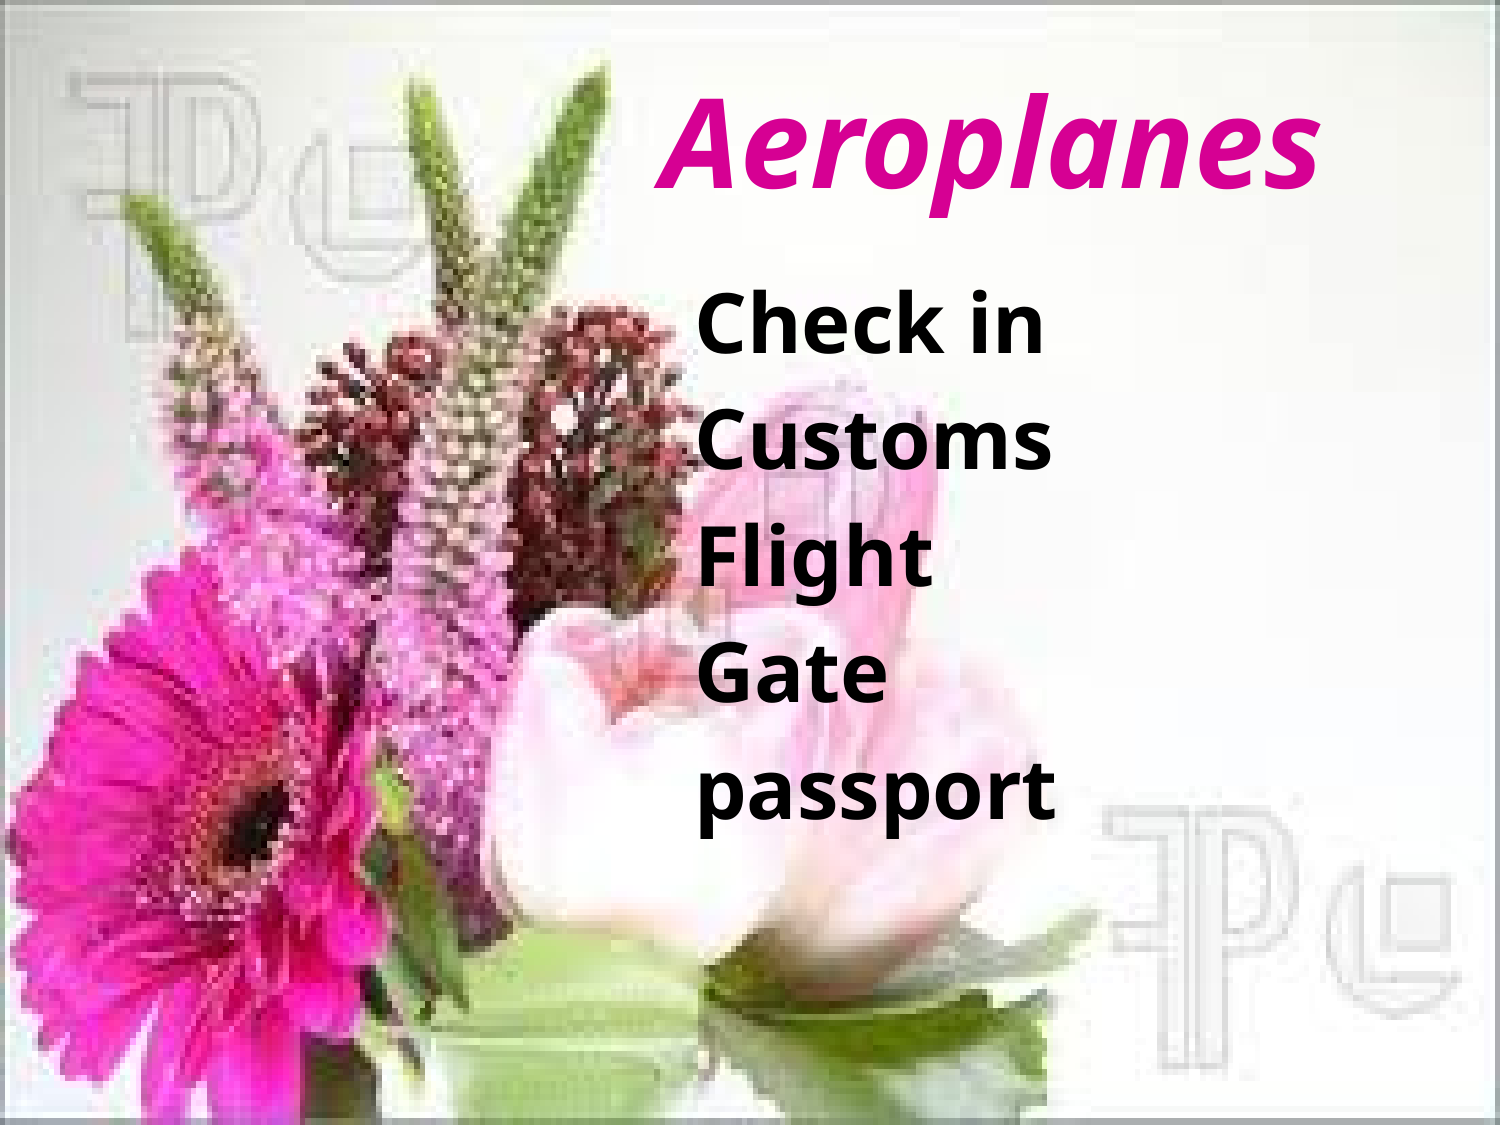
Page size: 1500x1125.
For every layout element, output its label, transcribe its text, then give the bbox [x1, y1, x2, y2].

picture [0, 0, 1500, 1125]
list Check in Customs Flight Gate passport [679, 262, 1425, 1005]
title Aeroplanes [561, 45, 1425, 233]
